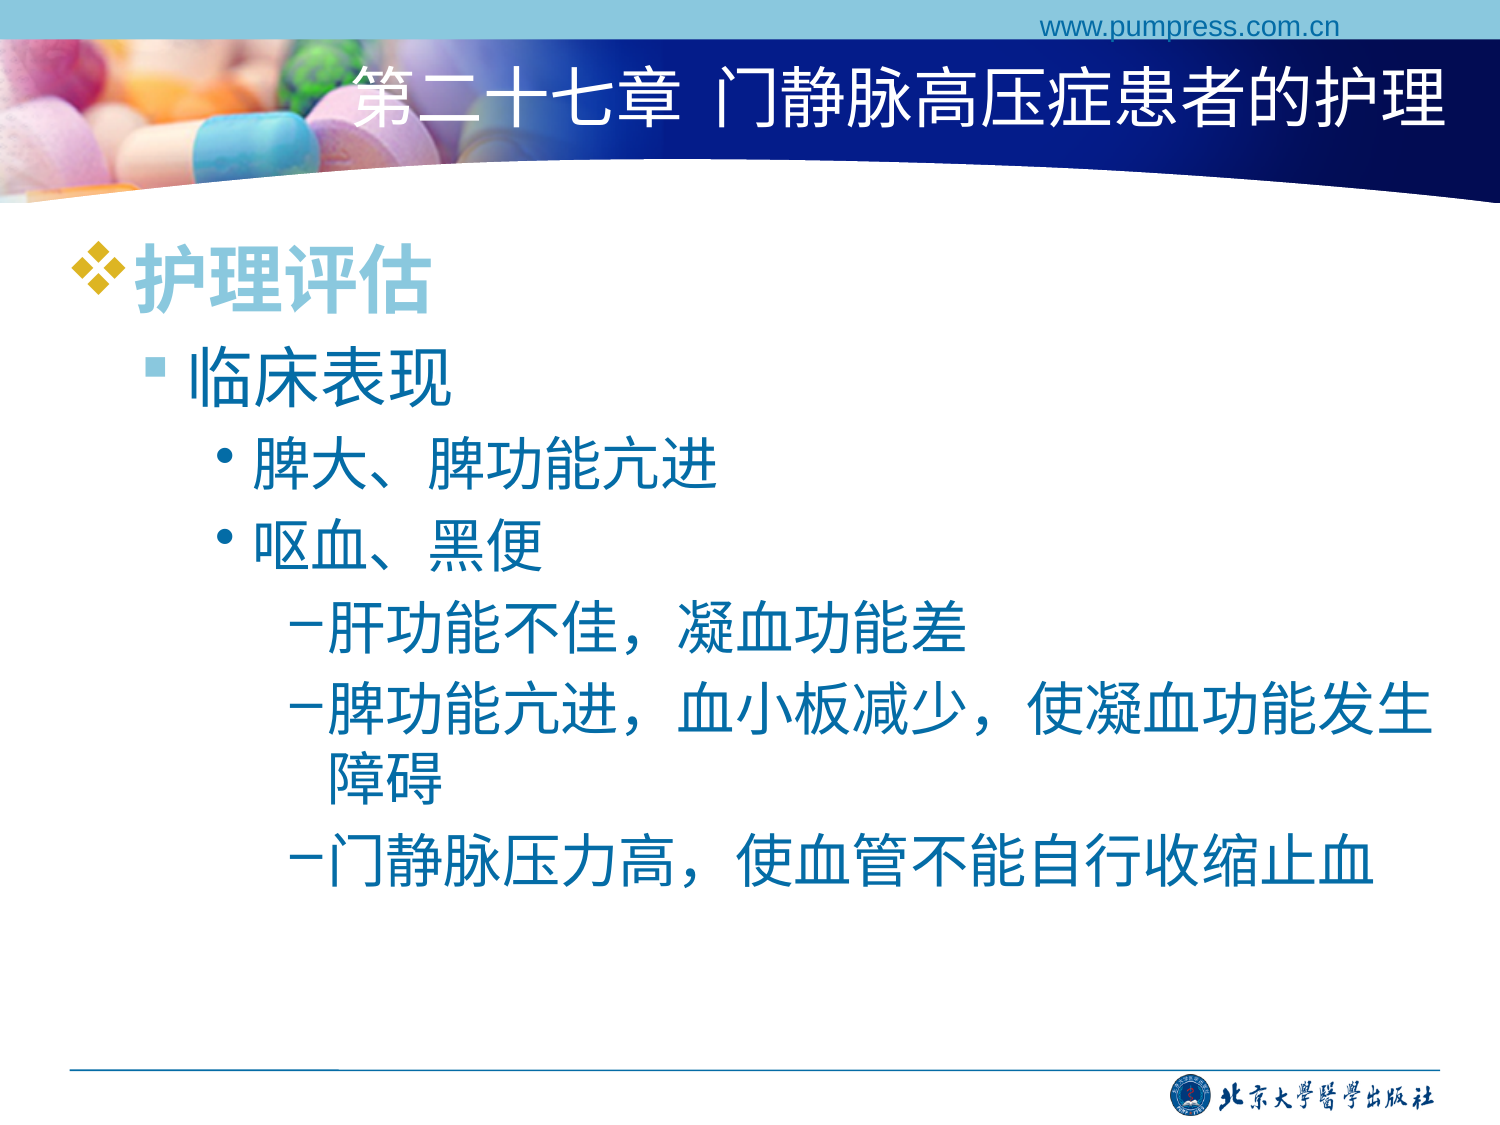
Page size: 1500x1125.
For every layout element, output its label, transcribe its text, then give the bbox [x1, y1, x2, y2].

title 第二十七章 门静脉高压症患者的护理 [137, 49, 1463, 143]
list 护理评估 临床表现 脾大、脾功能亢进 呕血、黑便 肝功能不佳，凝血功能差 脾功能亢进，血小板减少，使凝血功能发生障碍 门静脉压力高，使血管不能自行收缩止血 [49, 224, 1463, 1026]
slide_number www.pumpress.com.cn [1025, 0, 1463, 38]
picture [0, 40, 1500, 203]
picture [1170, 1074, 1436, 1118]
